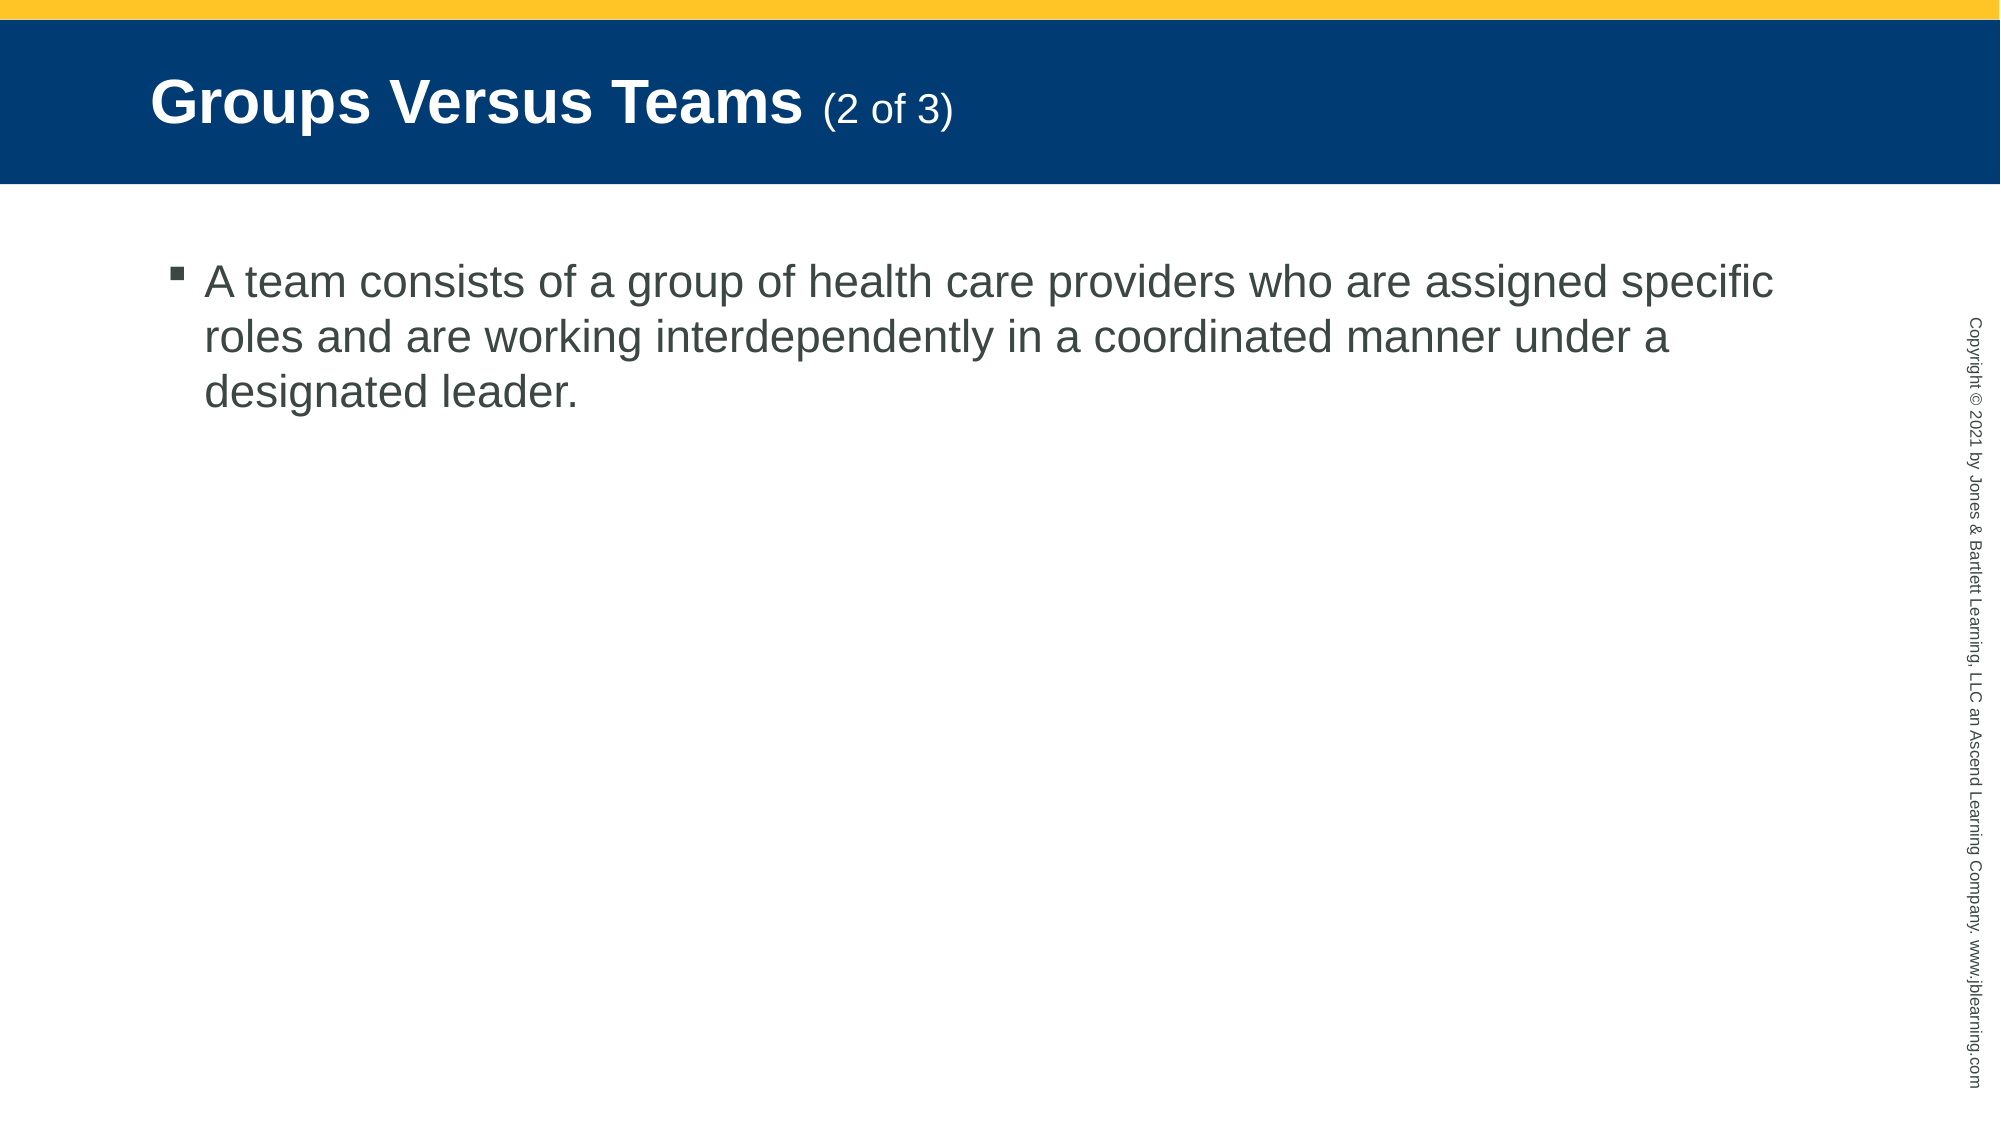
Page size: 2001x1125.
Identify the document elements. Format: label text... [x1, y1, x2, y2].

list A team consists of a group of health care providers who are assigned specific roles and are working interdependently in a coordinated manner under a designated leader. [151, 244, 1840, 1016]
title Groups Versus Teams (2 of 3) [0, 19, 2000, 185]
